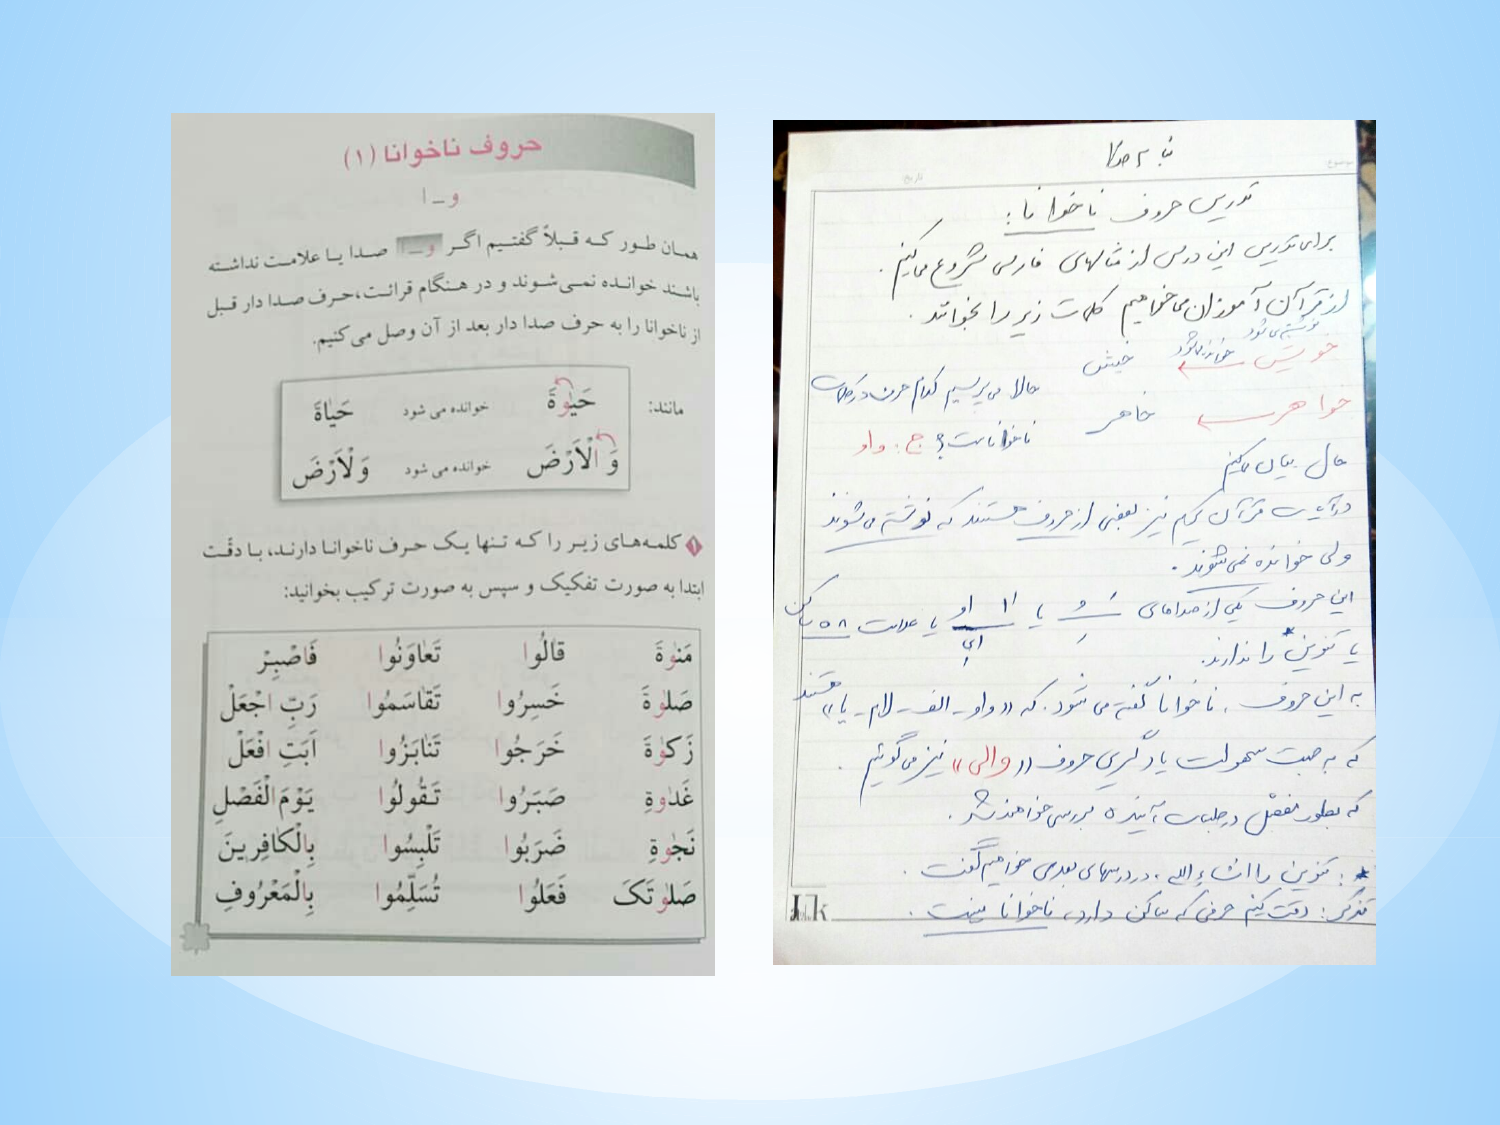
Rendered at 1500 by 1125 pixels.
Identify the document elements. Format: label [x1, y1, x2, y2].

list [170, 113, 715, 977]
list [773, 119, 1377, 965]
